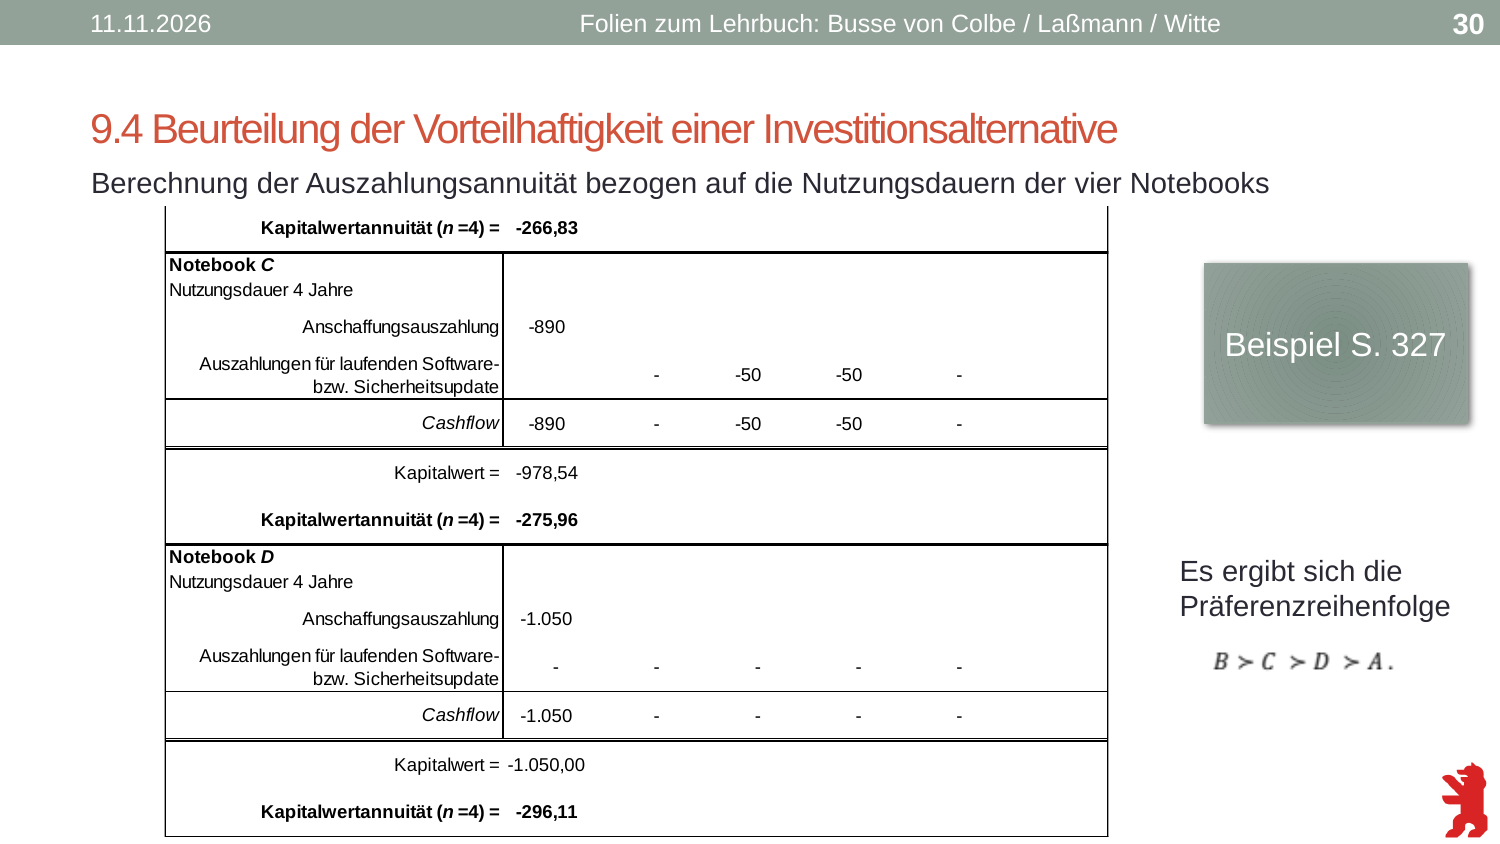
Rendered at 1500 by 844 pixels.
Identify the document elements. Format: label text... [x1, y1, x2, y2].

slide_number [75, 2, 550, 43]
picture [164, 206, 1500, 844]
text_box Es ergibt sich die Präferenzreihenfolge [1164, 545, 1467, 592]
footer Folien zum Lehrbuch: Busse von Colbe / Laßmann / Witte [562, 2, 1238, 43]
title 9.4 Beurteilung der Vorteilhaftigkeit einer Investitionsalternative [75, 65, 1500, 188]
text_box Berechnung der Auszahlungsannuität bezogen auf die Nutzungsdauern der vier Notebooks [76, 157, 1287, 208]
text_box Beispiel S. 327 [1204, 263, 1468, 424]
slide_number 30 [1325, 2, 1500, 43]
